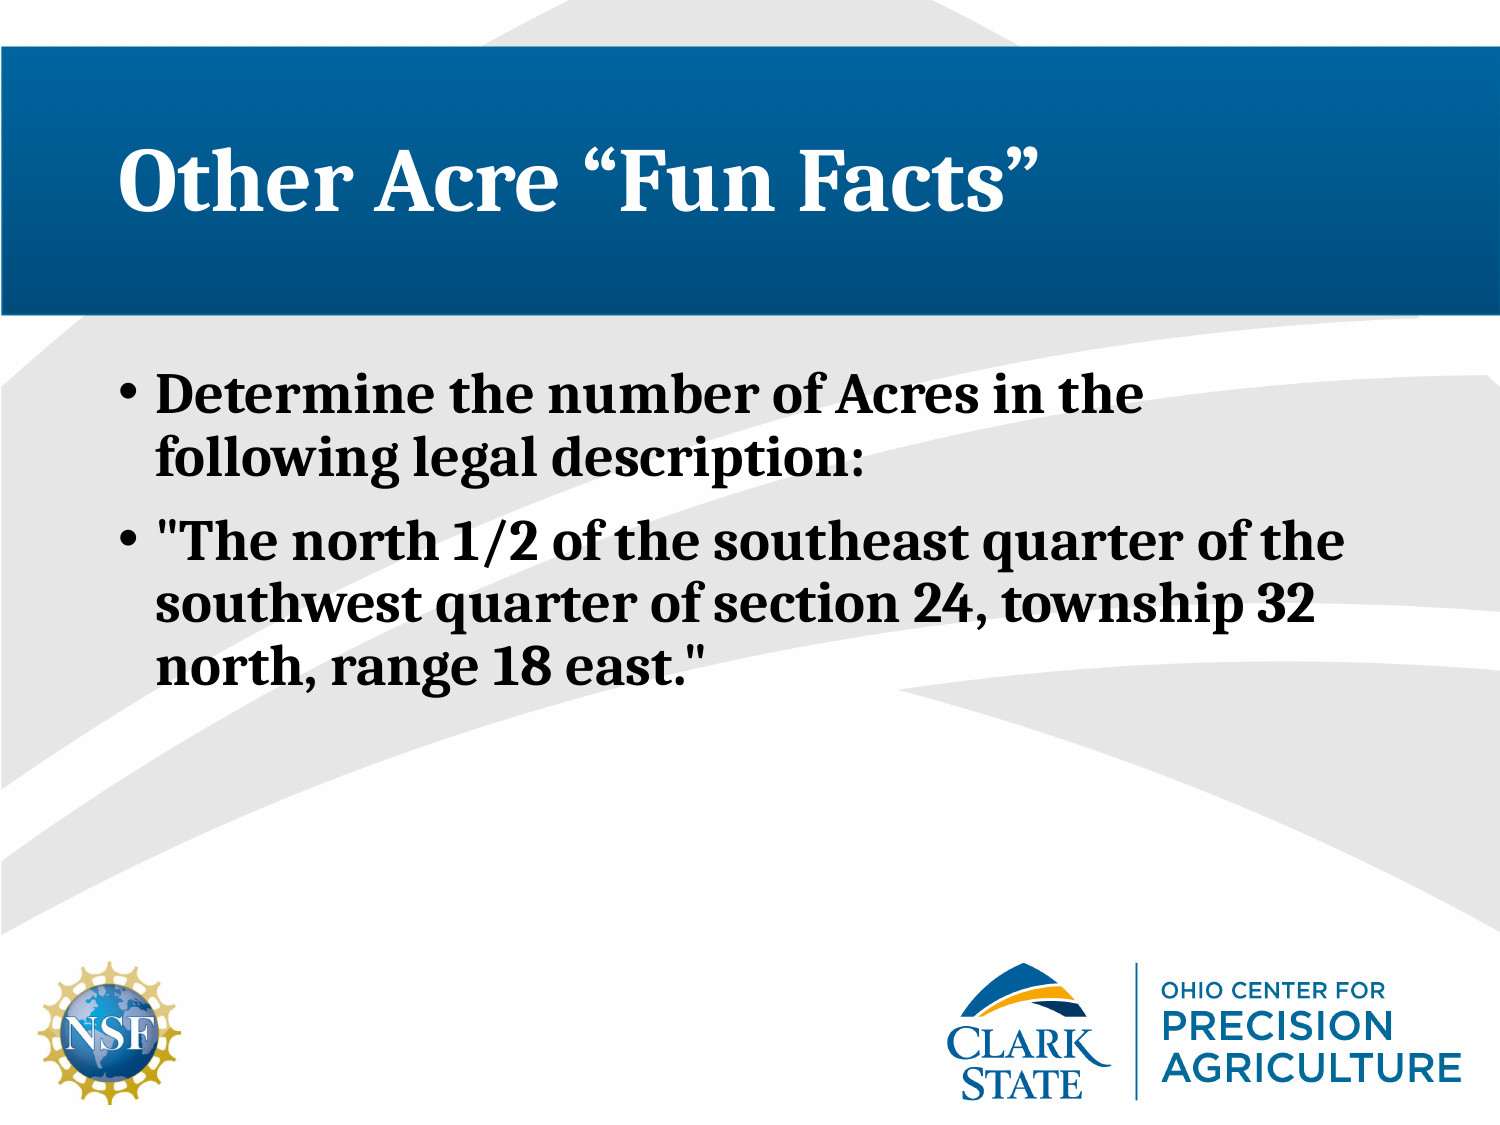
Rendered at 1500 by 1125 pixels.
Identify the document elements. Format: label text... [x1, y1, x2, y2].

picture [0, 0, 1500, 1125]
picture [4, 49, 1500, 313]
list Determine the number of Acres in the following legal description: "The north 1/2 of the southeast quarter of the southwest quarter of section 24, township 32 north, range 18 east." [103, 355, 1397, 897]
title Other Acre “Fun Facts” [103, 50, 1397, 313]
